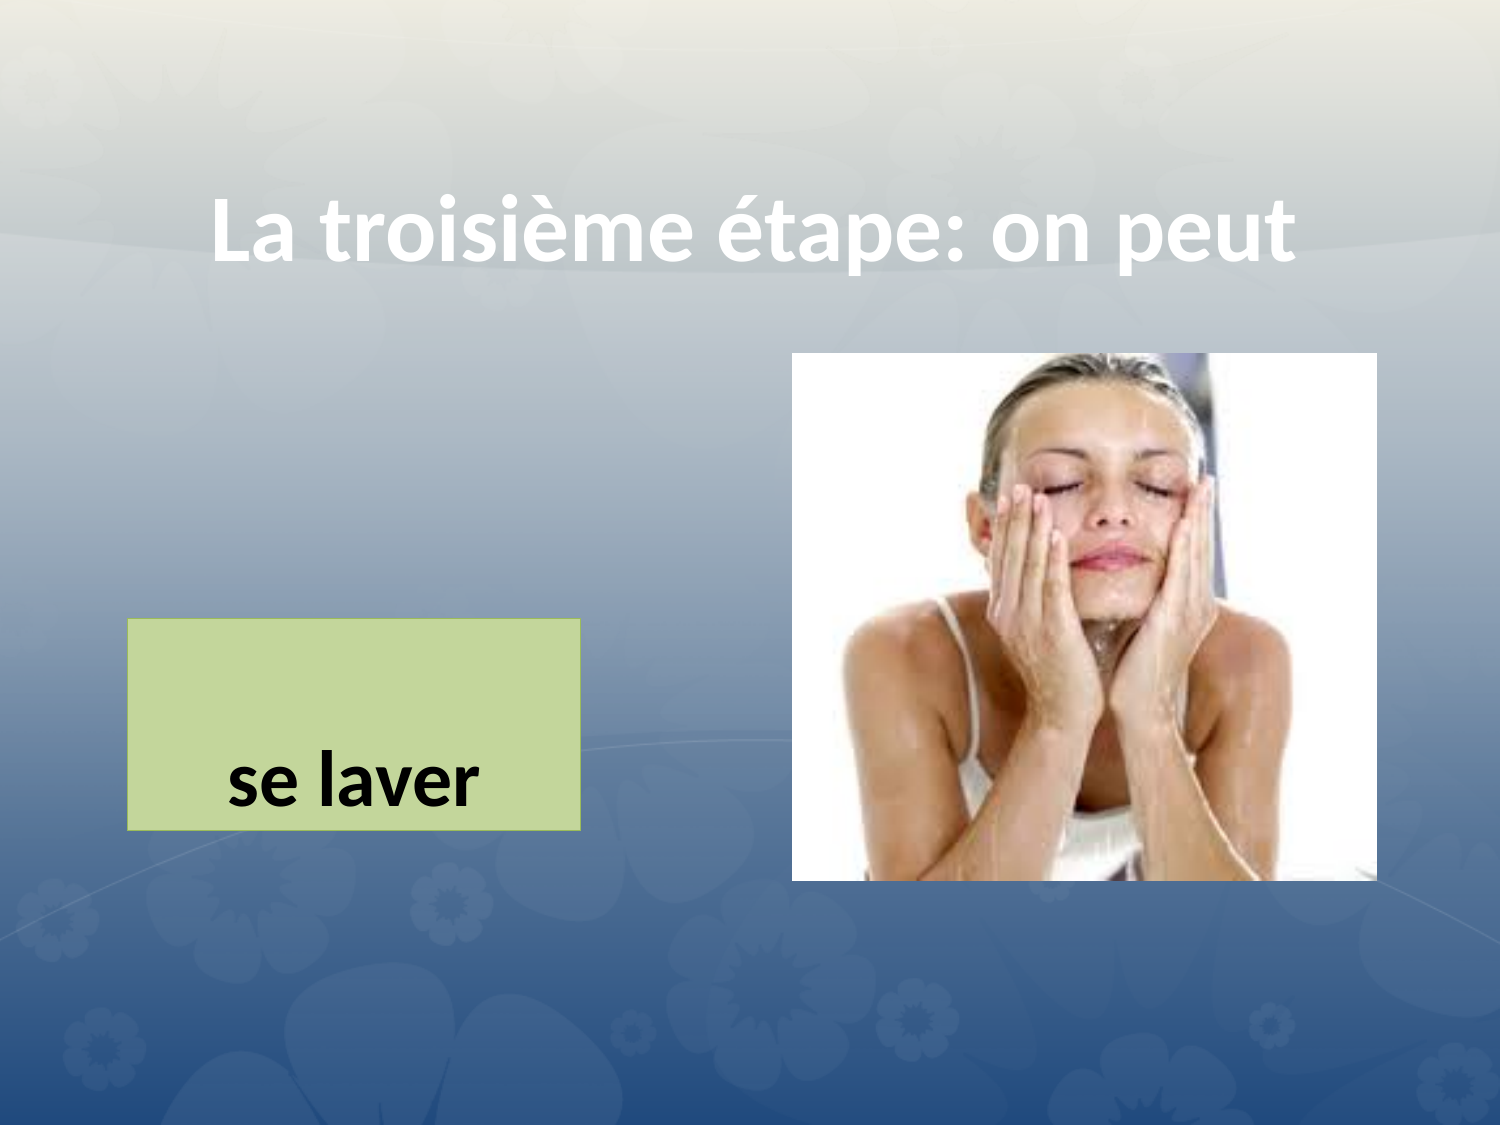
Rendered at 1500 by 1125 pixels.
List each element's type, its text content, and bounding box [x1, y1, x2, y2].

title La troisième étape: on peut [132, 88, 1377, 291]
picture [0, 0, 1500, 1125]
subtitle se laver [127, 618, 581, 831]
